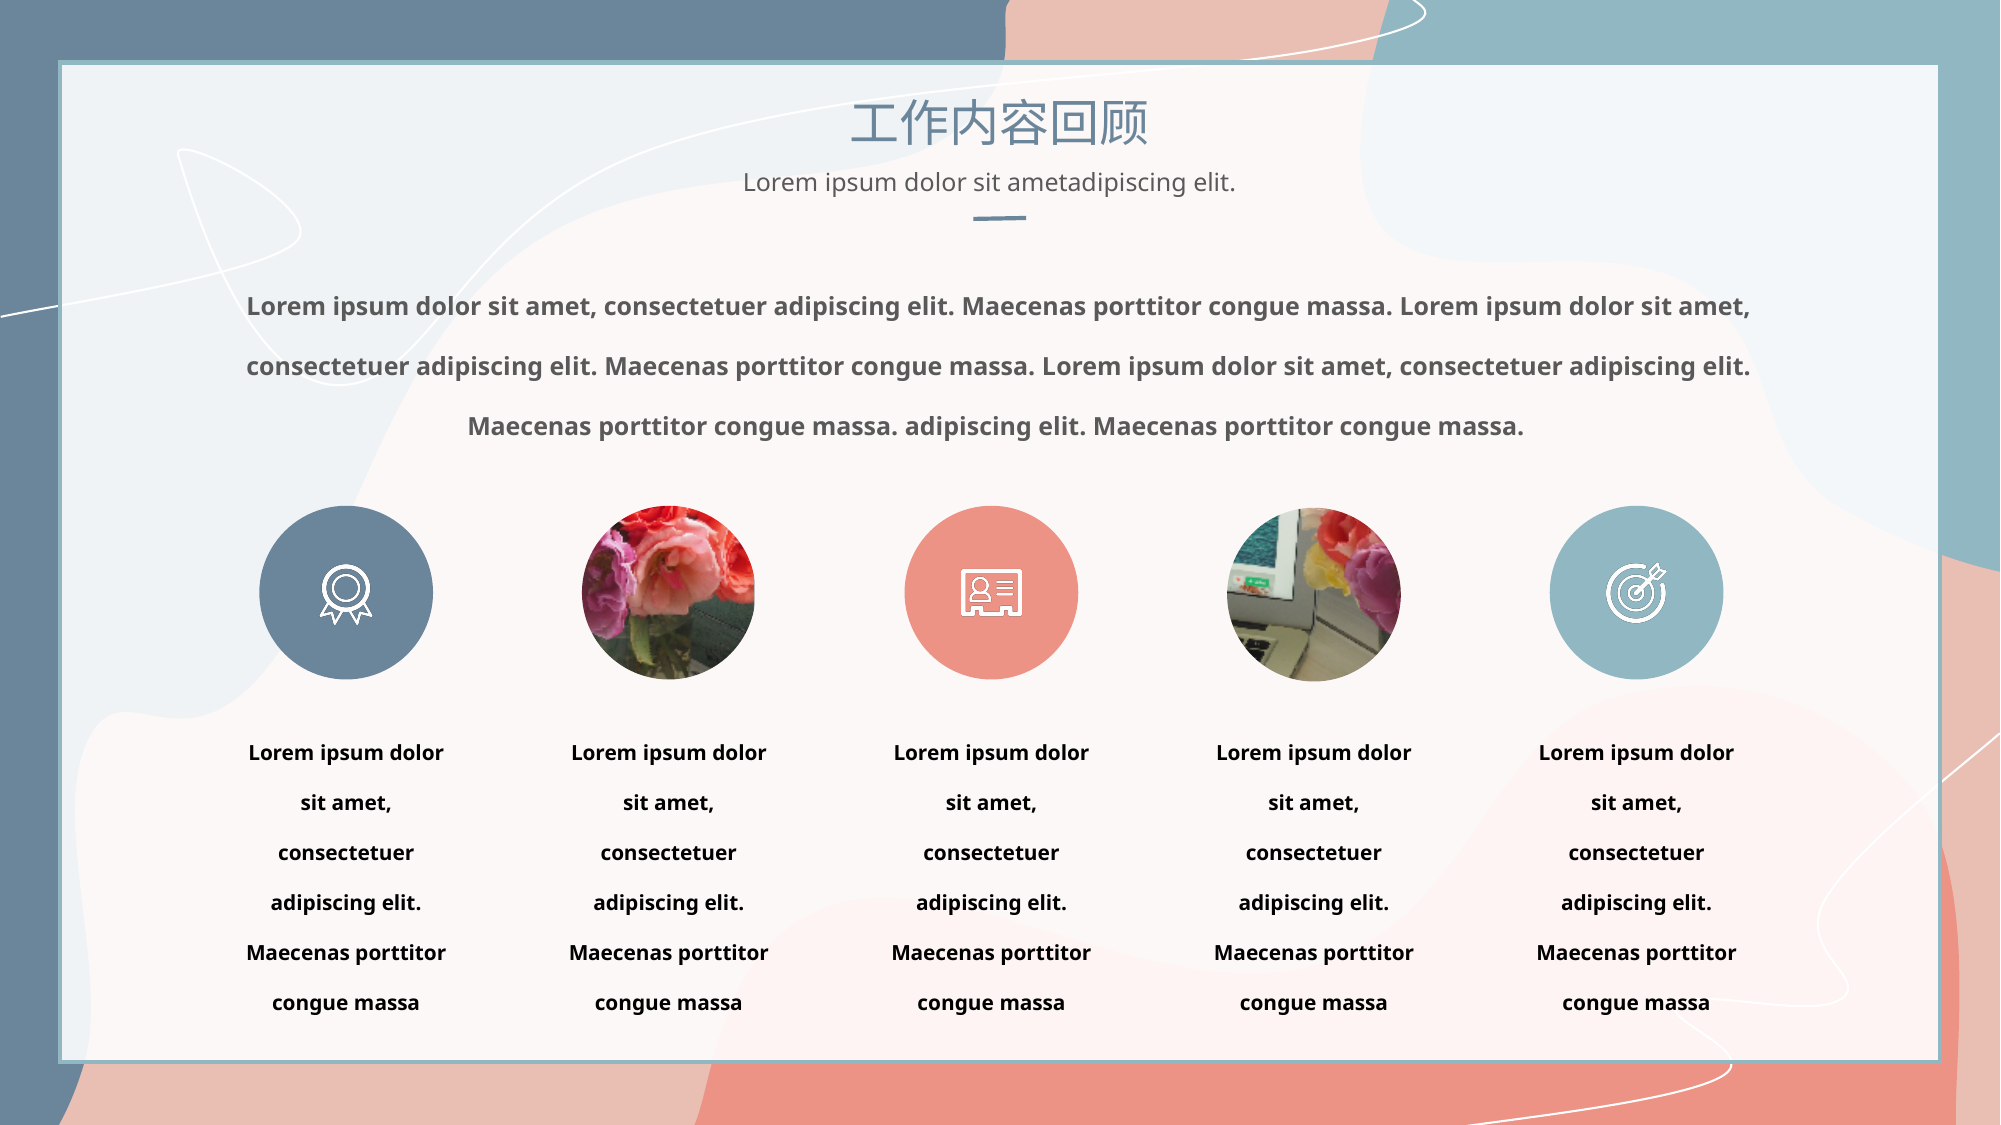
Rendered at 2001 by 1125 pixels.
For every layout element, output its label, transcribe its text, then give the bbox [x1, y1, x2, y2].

picture [1602, 558, 1671, 627]
picture [957, 558, 1026, 627]
text_box 工作内容回顾 [834, 83, 1166, 144]
text_box Lorem ipsum dolor sit amet, consectetuer adipiscing elit. Maecenas porttitor congue massa [219, 707, 474, 1022]
text_box Lorem ipsum dolor sit amet, consectetuer adipiscing elit. Maecenas porttitor congue massa [1509, 707, 1764, 1022]
text_box [258, 504, 435, 681]
text_box [580, 504, 757, 681]
text_box Lorem ipsum dolor sit amet, consectetuer adipiscing elit. Maecenas porttitor congue massa [541, 707, 796, 1022]
text_box [1226, 506, 1402, 683]
text_box Lorem ipsum dolor sit amet, consectetuer adipiscing elit. Maecenas porttitor congue massa. Lorem ipsum dolor sit amet, consectetuer adipiscing elit. Maecenas porttitor congue massa. Lorem ipsum dolor sit amet, consectetuer adipiscing elit. Maecenas porttitor congue massa. adipiscing elit. Maecenas porttitor congue massa. [207, 253, 1793, 448]
text_box [1548, 504, 1725, 681]
text_box Lorem ipsum dolor sit amet, consectetuer adipiscing elit. Maecenas porttitor congue massa [864, 707, 1119, 1022]
text_box Lorem ipsum dolor sit amet, consectetuer adipiscing elit. Maecenas porttitor congue massa [1187, 707, 1441, 1022]
text_box [903, 504, 1080, 681]
picture [311, 560, 381, 629]
text_box Lorem ipsum dolor sit ametadipiscing elit. [661, 144, 1325, 205]
